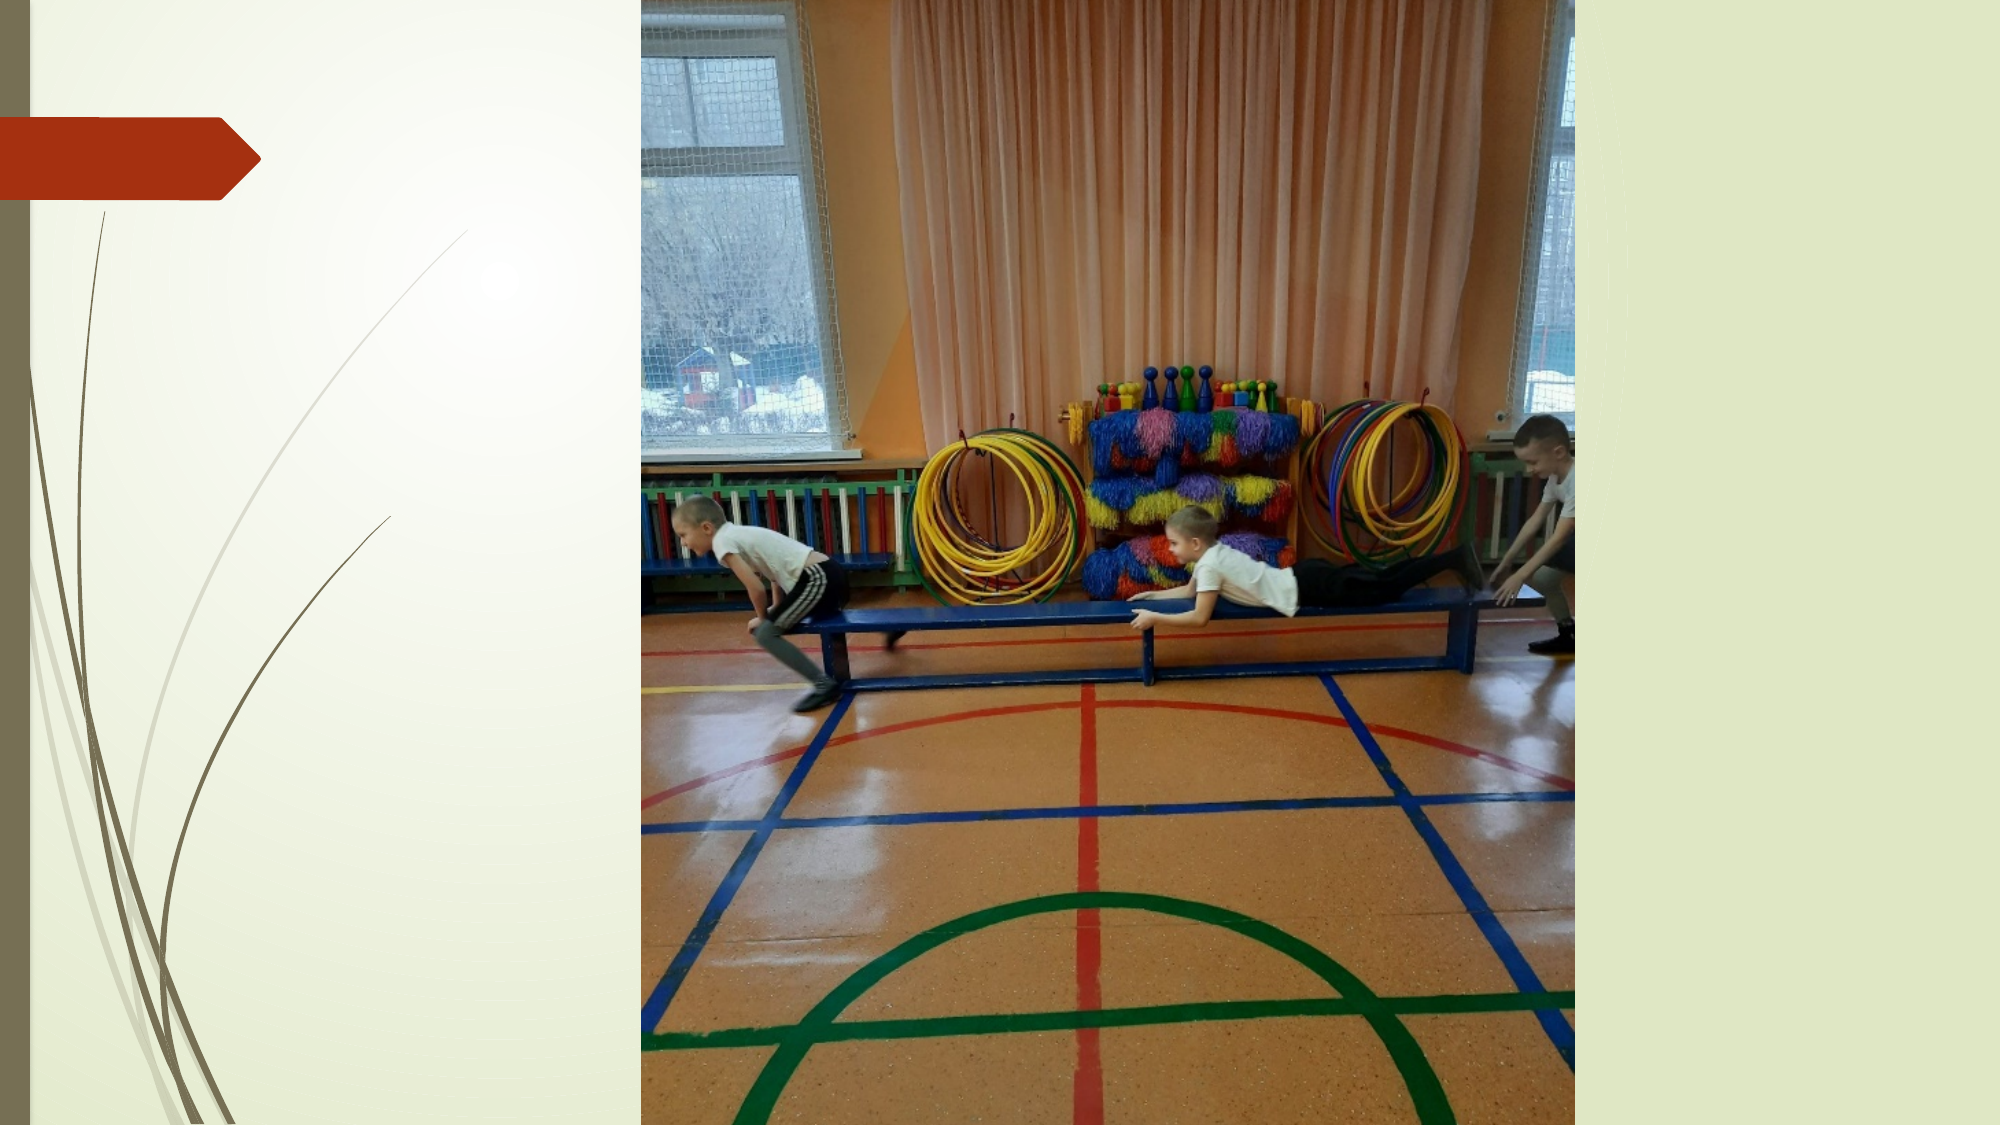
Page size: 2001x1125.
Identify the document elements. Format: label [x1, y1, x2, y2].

list [641, 0, 1576, 1125]
